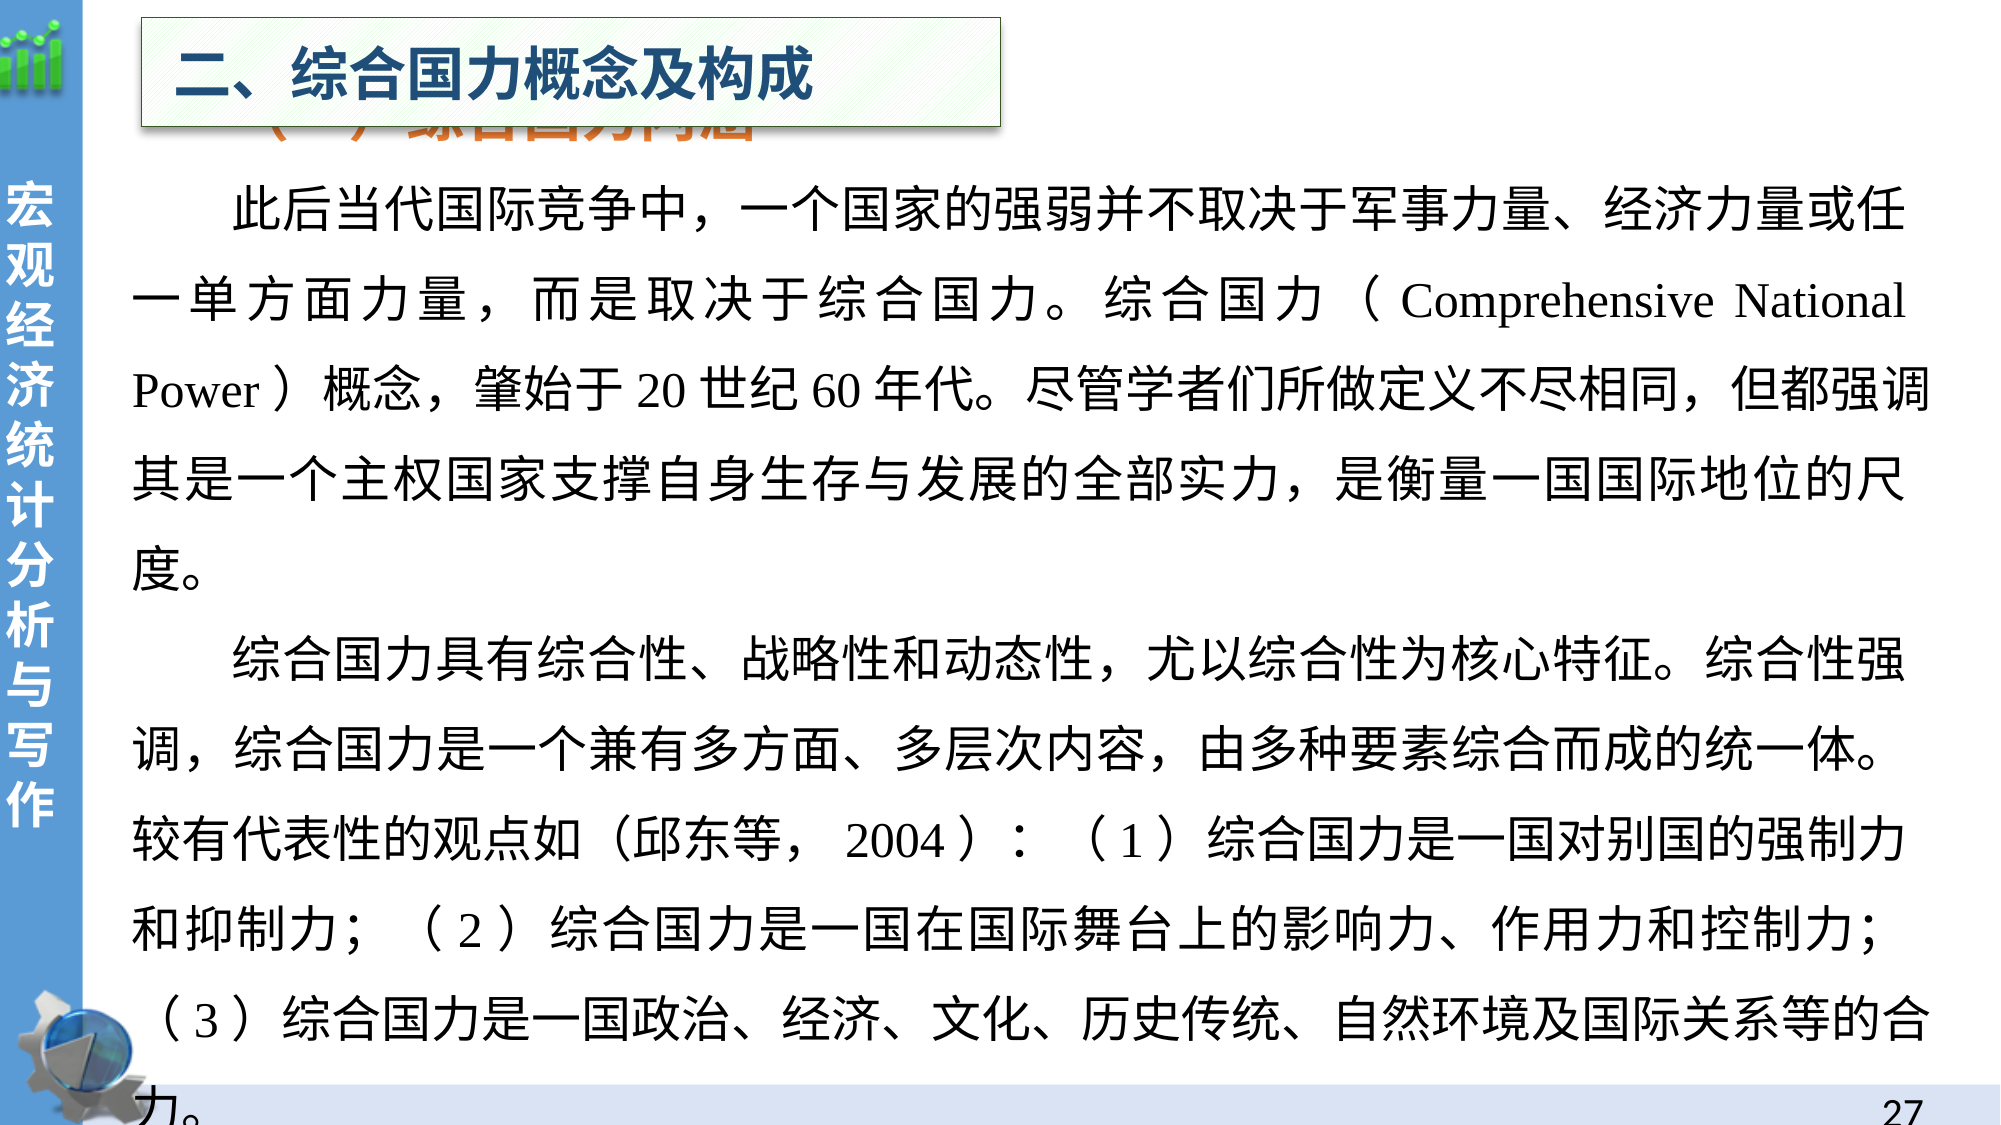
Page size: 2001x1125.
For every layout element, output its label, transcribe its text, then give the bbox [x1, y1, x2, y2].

picture [0, 0, 2001, 1125]
text_box 二、综合国力概念及构成 [141, 17, 1000, 127]
text_box （一）综合国力内涵 此后当代国际竞争中，一个国家的强弱并不取决于军事力量、经济力量或任一单方面力量，而是取决于综合国力。综合国力（Comprehensive National Power）概念，肇始于20世纪60年代。尽管学者们所做定义不尽相同，但都强调其是一个主权国家支撑自身生存与发展的全部实力，是衡量一国国际地位的尺度。 综合国力具有综合性、战略性和动态性，尤以综合性为核心特征。综合性强调，综合国力是一个兼有多方面、多层次内容，由多种要素综合而成的统一体。较有代表性的观点如（邱东等，2004）：（1）综合国力是一国对别国的强制力和抑制力；（2）综合国力是一国在国际舞台上的影响力、作用力和控制力；（3）综合国力是一国政治、经济、文化、历史传统、自然环境及国际关系等的合力。 [105, 141, 1934, 1040]
slide_number 26 [1786, 1085, 1940, 1125]
